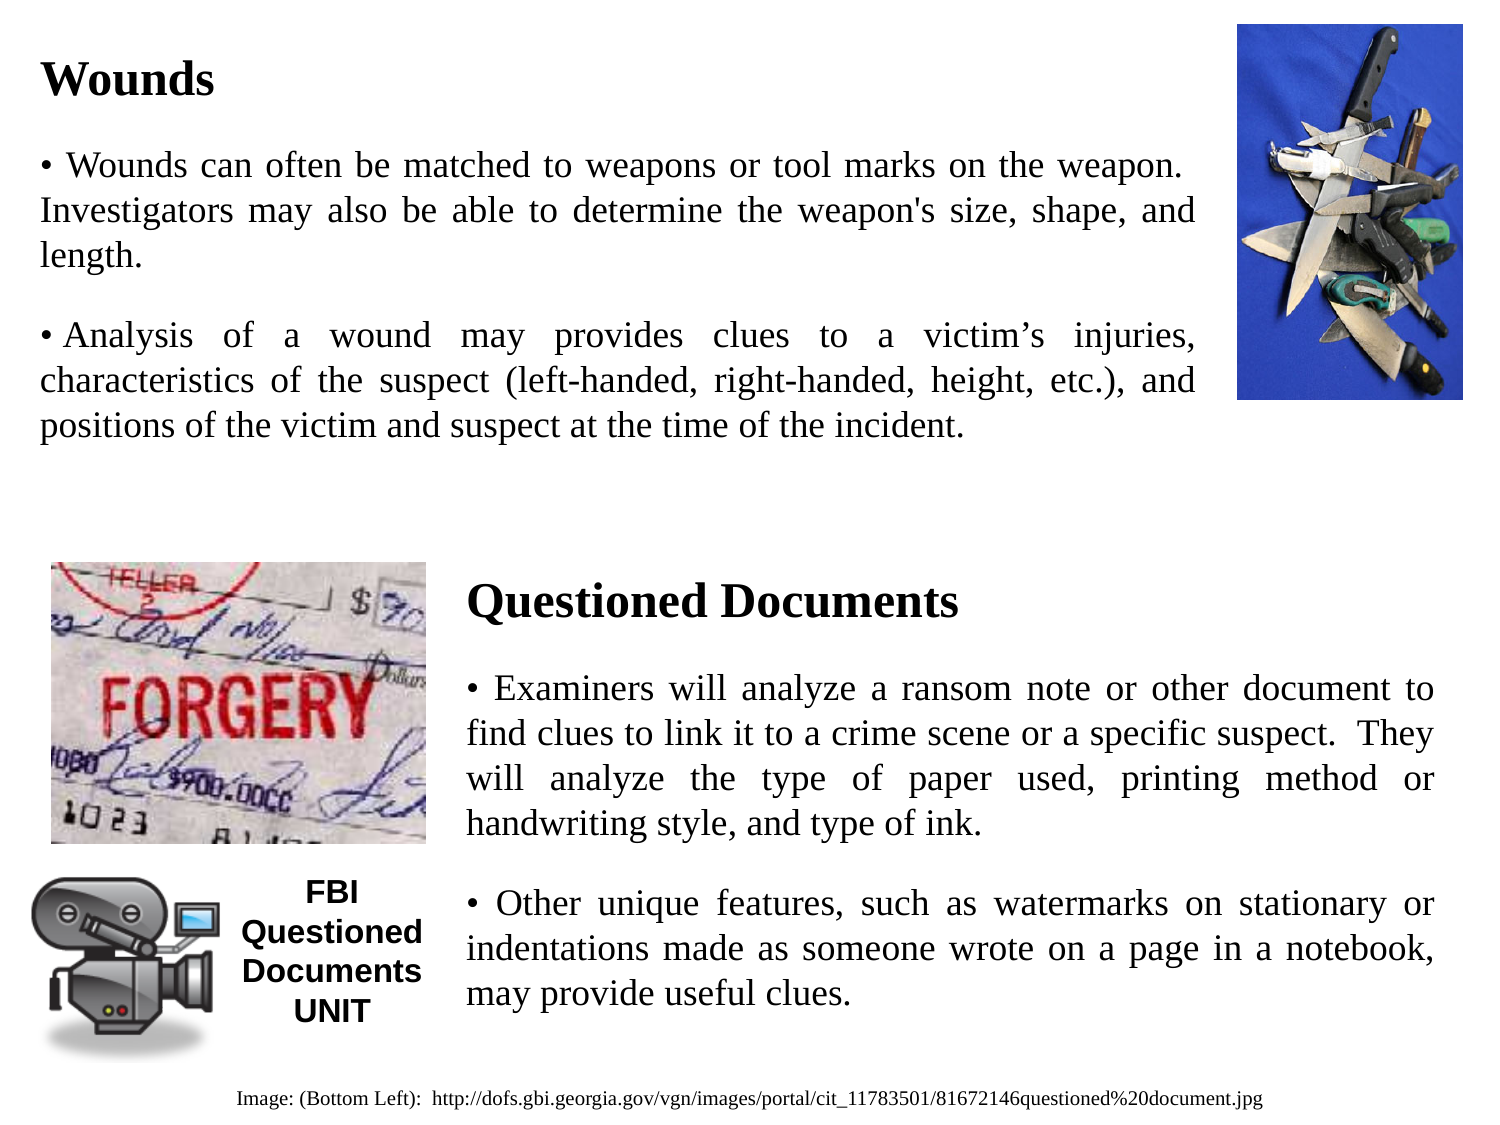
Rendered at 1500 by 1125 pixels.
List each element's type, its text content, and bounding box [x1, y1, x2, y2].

picture [1237, 24, 1463, 401]
picture [50, 562, 427, 844]
text_box FBI Questioned Documents UNIT [229, 862, 451, 1037]
picture [25, 862, 227, 1063]
text_box Wounds • Wounds can often be matched to weapons or tool marks on the weapon. Investigators may also be able to determine the weapon's size, shape, and length. • Analysis of a wound may provides clues to a victim’s injuries, characteristics of the suspect (left-handed, right-handed, height, etc.), and positions of the victim and suspect at the time of the incident. [24, 37, 1213, 453]
text_box Questioned Documents • Examiners will analyze a ransom note or other document to find clues to link it to a crime scene or a specific suspect. They will analyze the type of paper used, printing method or handwriting style, and type of ink. • Other unique features, such as watermarks on stationary or indentations made as someone wrote on a page in a notebook, may provide useful clues. [451, 560, 1451, 1021]
text_box Image: (Bottom Left): http://dofs.gbi.georgia.gov/vgn/images/portal/cit_11783501/81672146questioned%20document.jpg [0, 1077, 1500, 1118]
